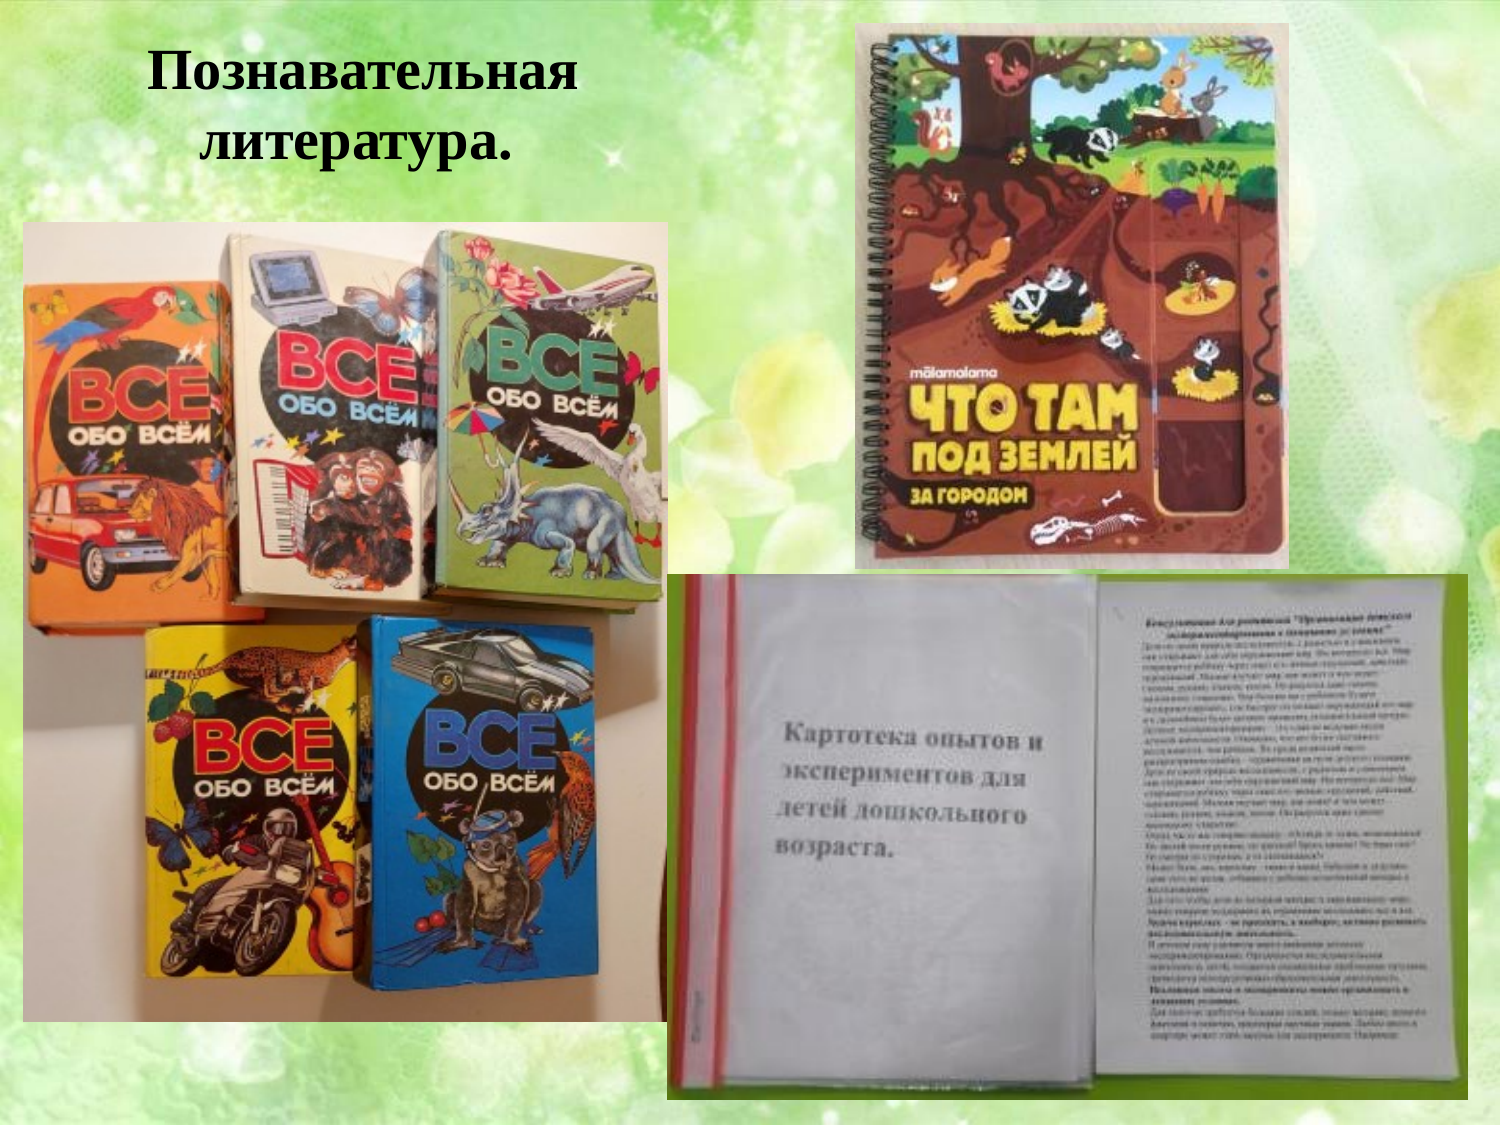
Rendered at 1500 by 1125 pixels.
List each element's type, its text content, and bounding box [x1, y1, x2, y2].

text_box Познавательная литература. [46, 23, 680, 179]
picture [0, 0, 1500, 1125]
